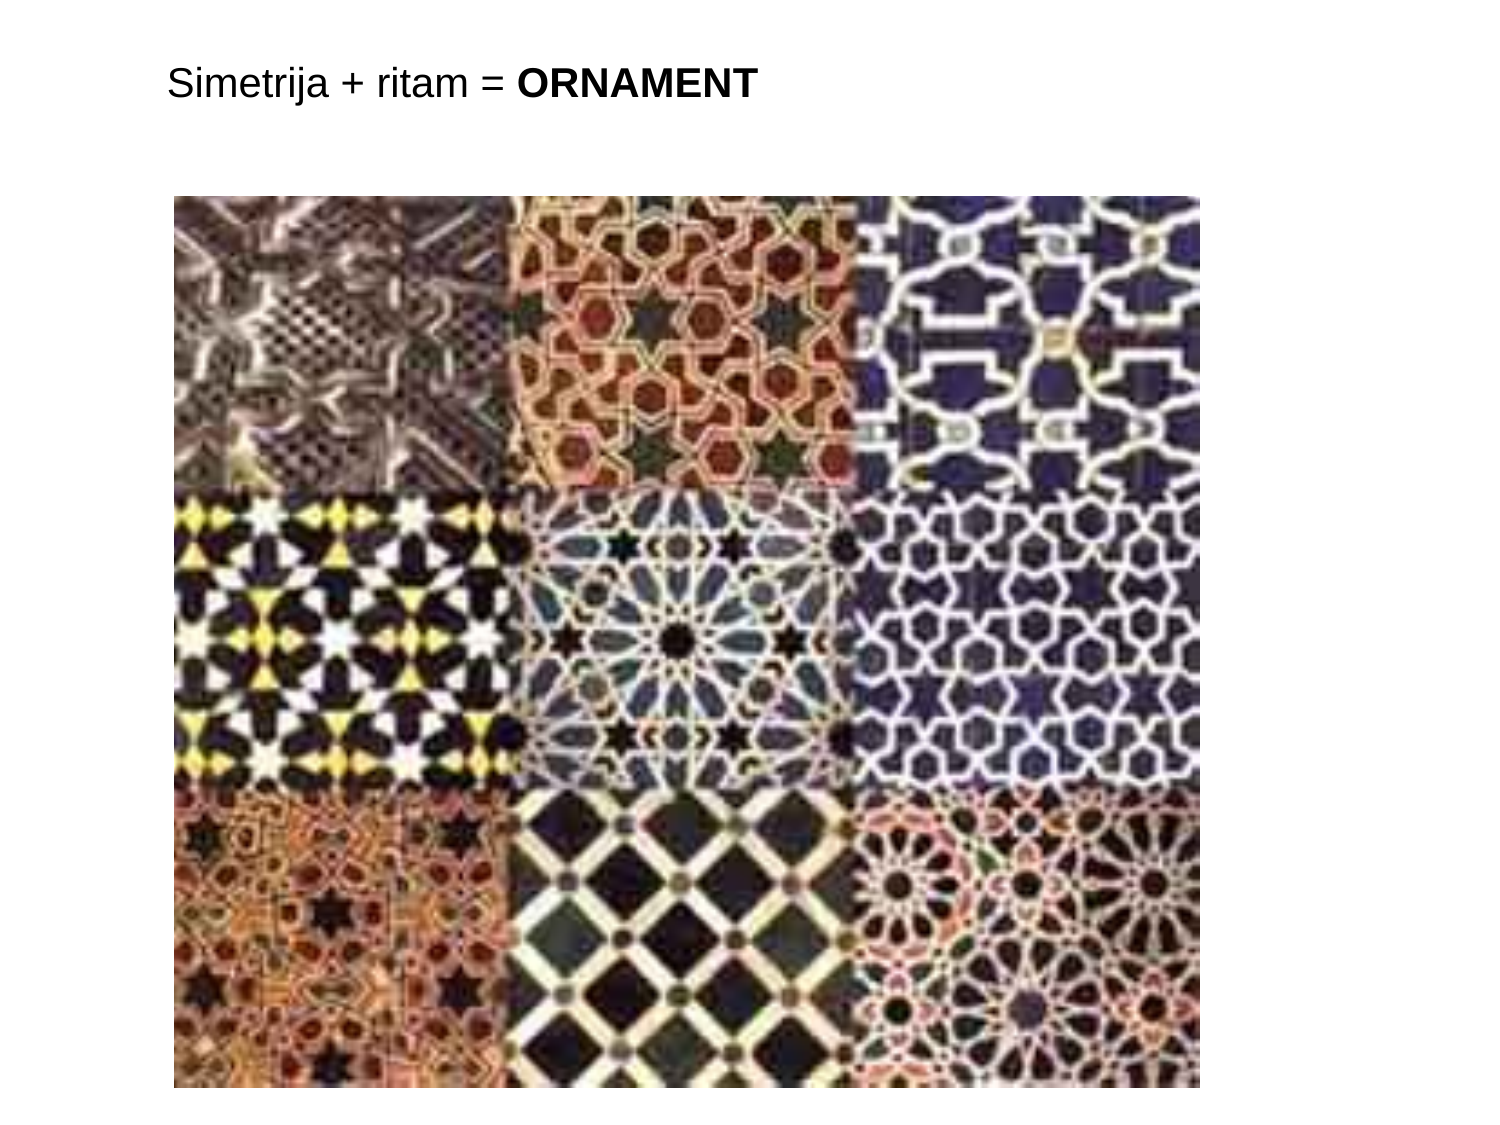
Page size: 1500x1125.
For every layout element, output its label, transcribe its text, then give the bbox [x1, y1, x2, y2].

picture [174, 196, 1201, 1088]
title Simetrija + ritam = ORNAMENT [124, 49, 801, 113]
